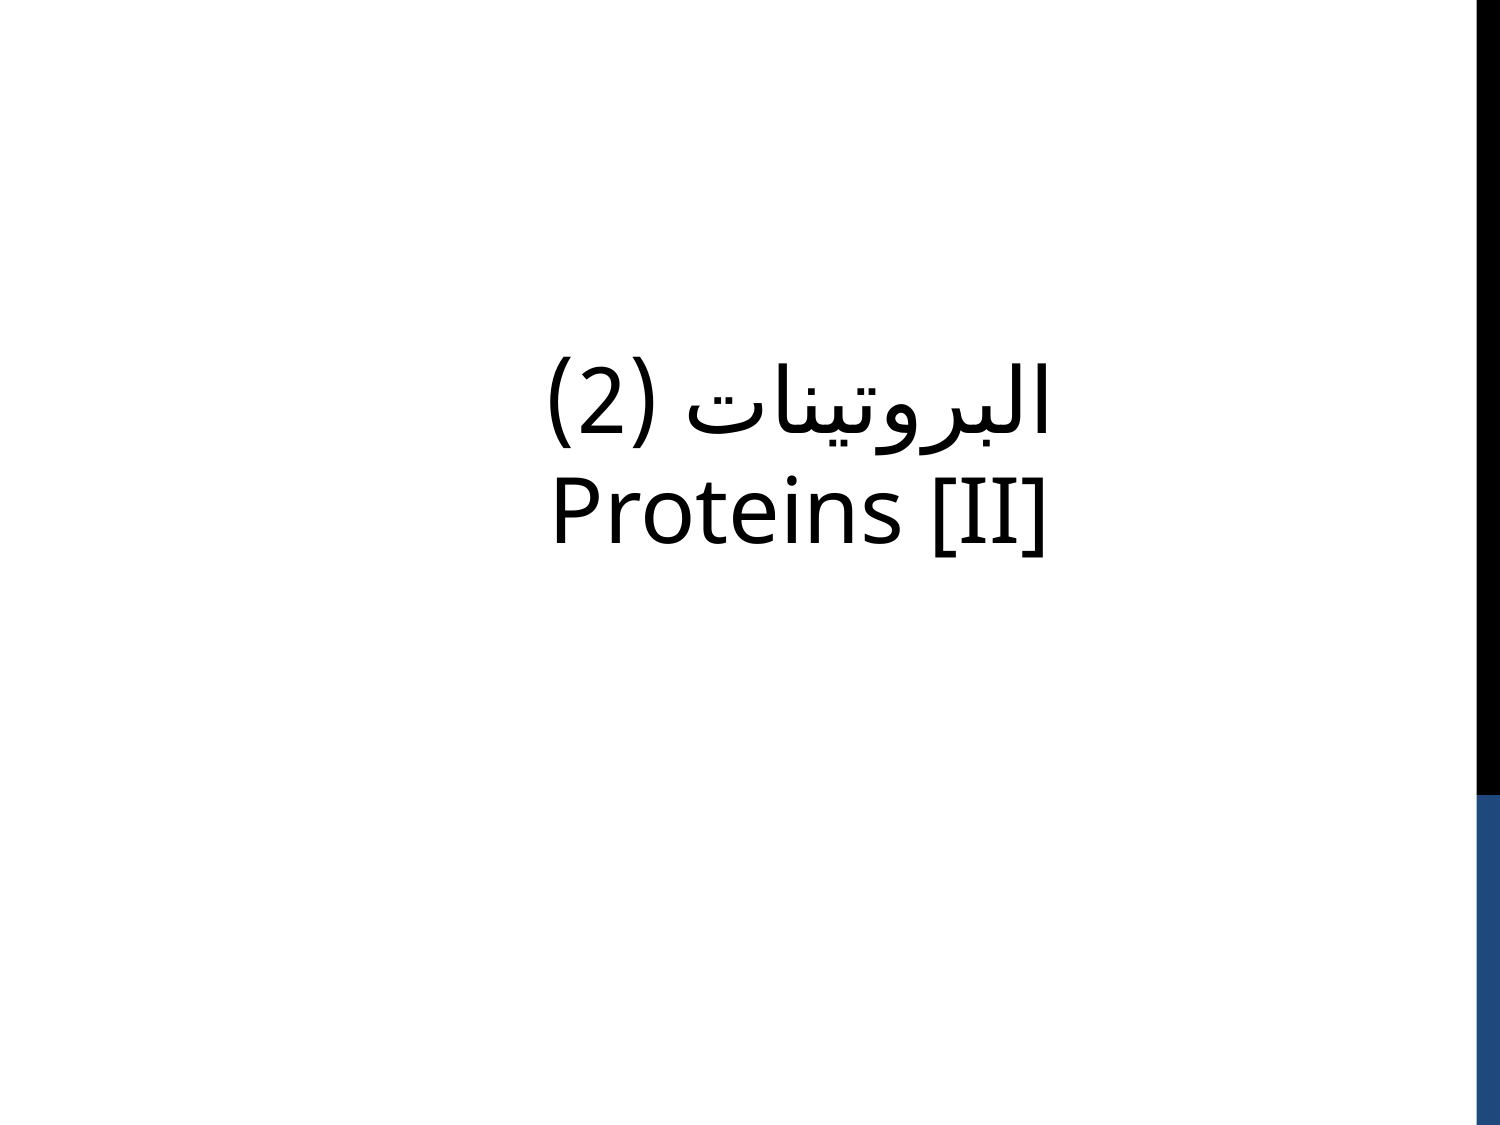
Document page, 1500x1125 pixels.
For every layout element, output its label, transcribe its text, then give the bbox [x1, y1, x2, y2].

text_box البروتينات (2) Proteins [II] [137, 224, 1463, 570]
